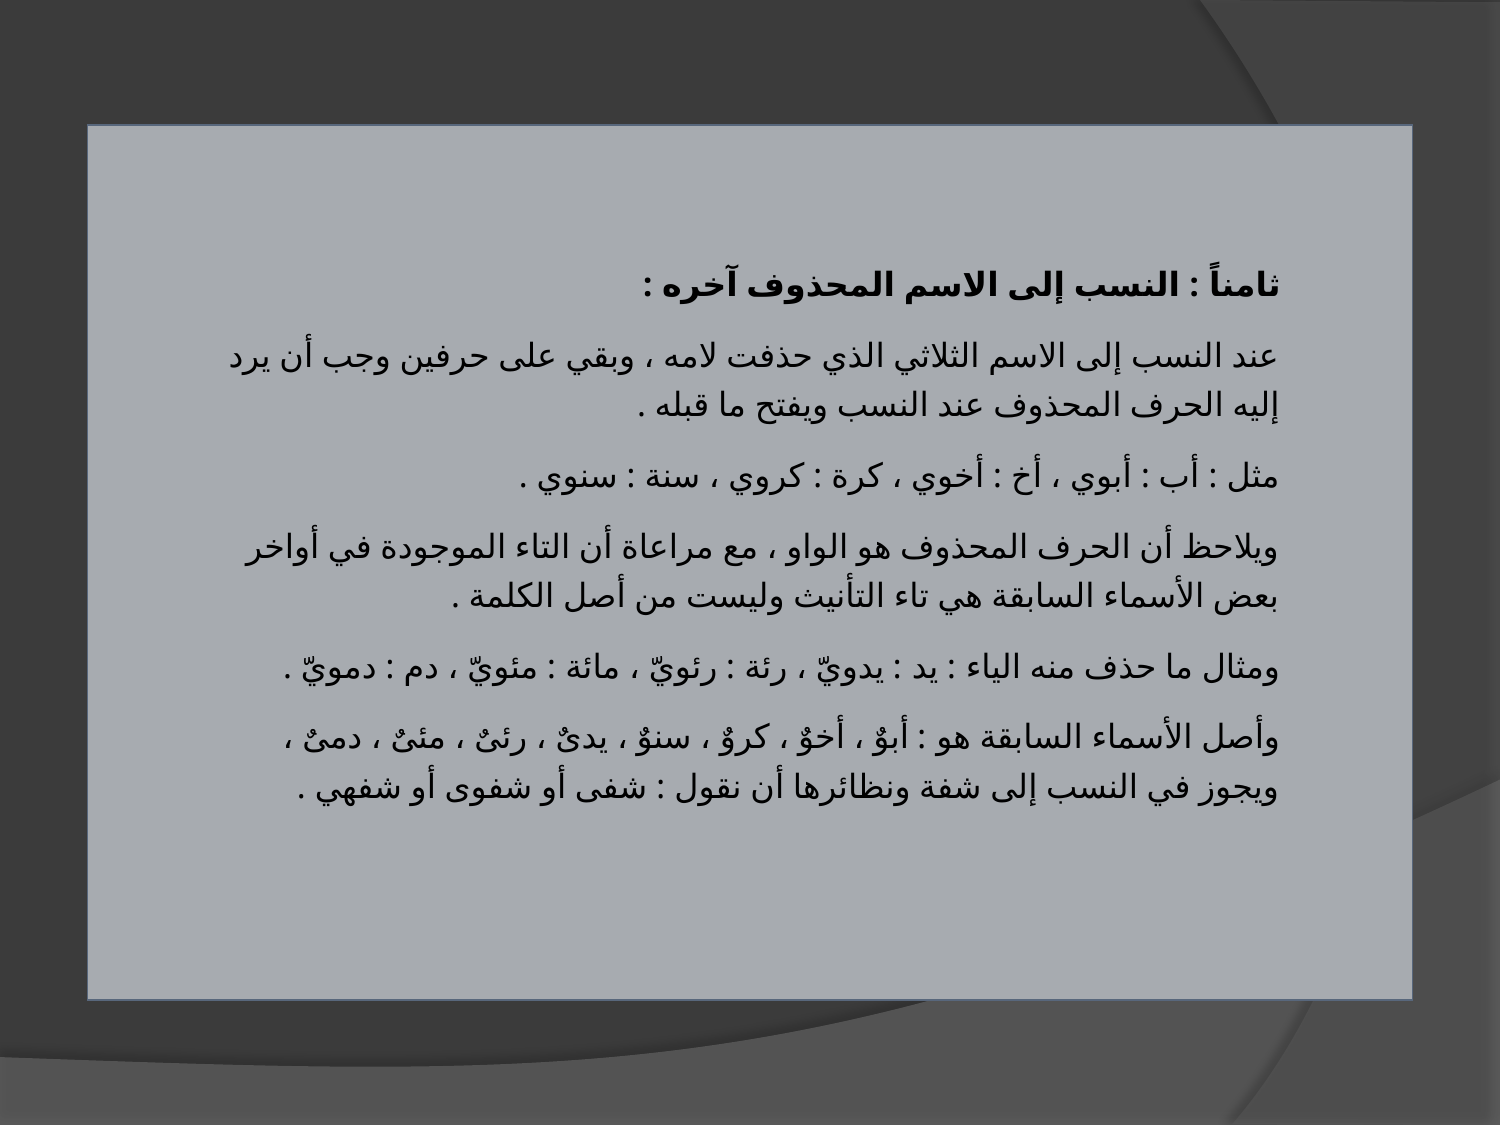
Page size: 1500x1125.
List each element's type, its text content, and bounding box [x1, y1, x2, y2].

table_header ثامناً : النسب إلى الاسم المحذوف آخره : عند النسب إلى الاسم الثلاثي الذي حذفت لامه ، وبقي على حرفين وجب أن يرد إليه الحرف المحذوف عند النسب ويفتح ما قبله . مثل : أب : أبوي ، أخ : أخوي ، كرة : كروي ، سنة : سنوي . ويلاحظ أن الحرف المحذوف هو الواو ، مع مراعاة أن التاء الموجودة في أواخر بعض الأسماء السابقة هي تاء التأنيث وليست من أصل الكلمة . ومثال ما حذف منه الياء : يد : يدويّ ، رئة : رئويّ ، مائة : مئويّ ، دم : دمويّ . وأصل الأسماء السابقة هو : أبوٌ ، أخوٌ ، كروٌ ، سنوٌ ، يدىٌ ، رئىٌ ، مئىٌ ، دمىٌ ، ويجوز في النسب إلى شفة ونظائرها أن نقول : شفى أو شفوى أو شفهي . [88, 126, 1412, 999]
